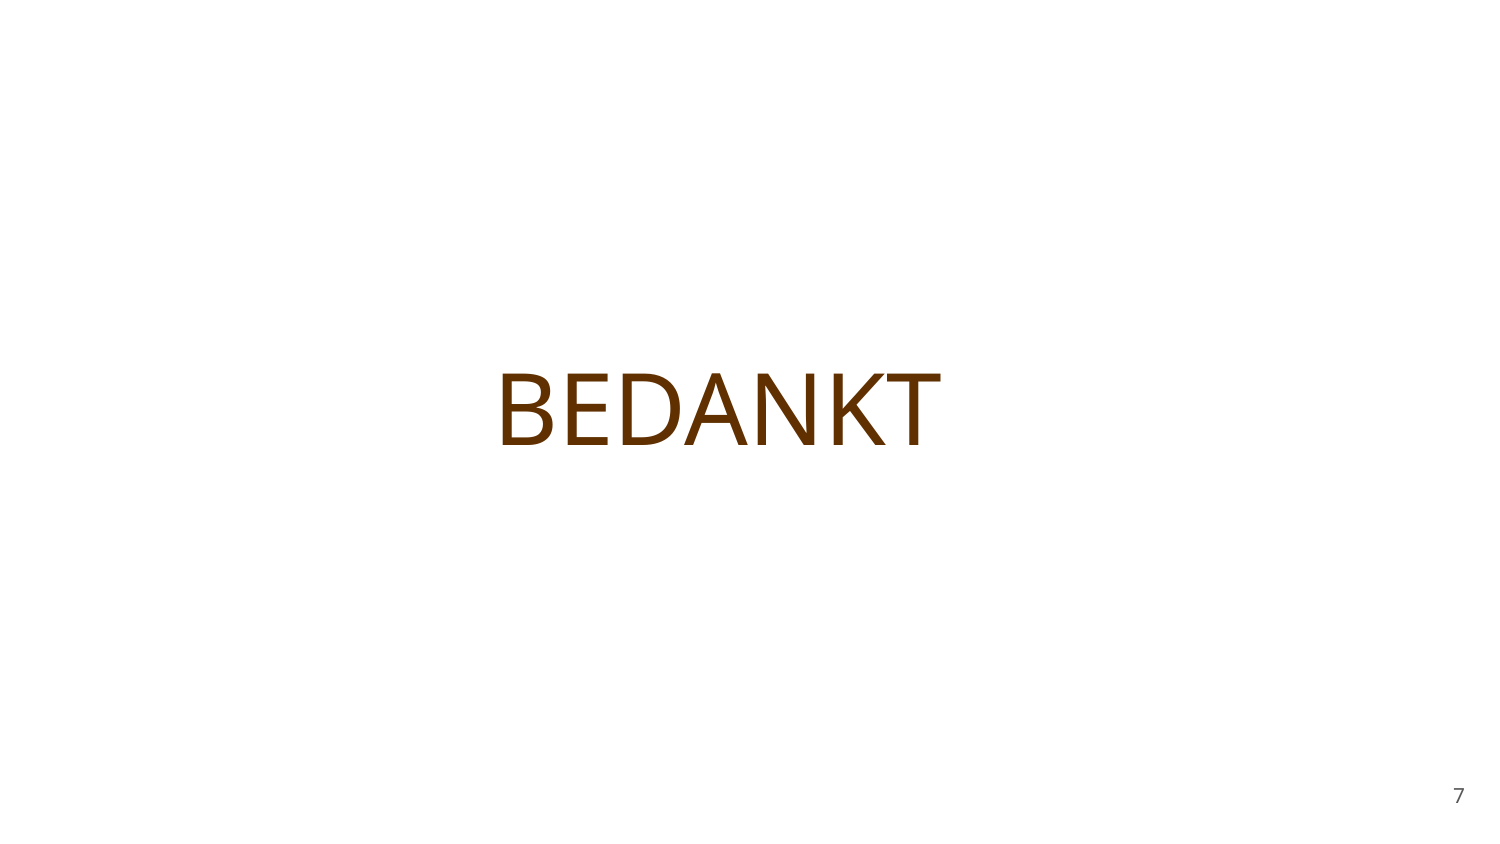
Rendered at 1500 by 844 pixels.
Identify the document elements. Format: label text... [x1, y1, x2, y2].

slide_number 7 [1389, 764, 1480, 830]
text_box BEDANKT [478, 334, 1103, 481]
